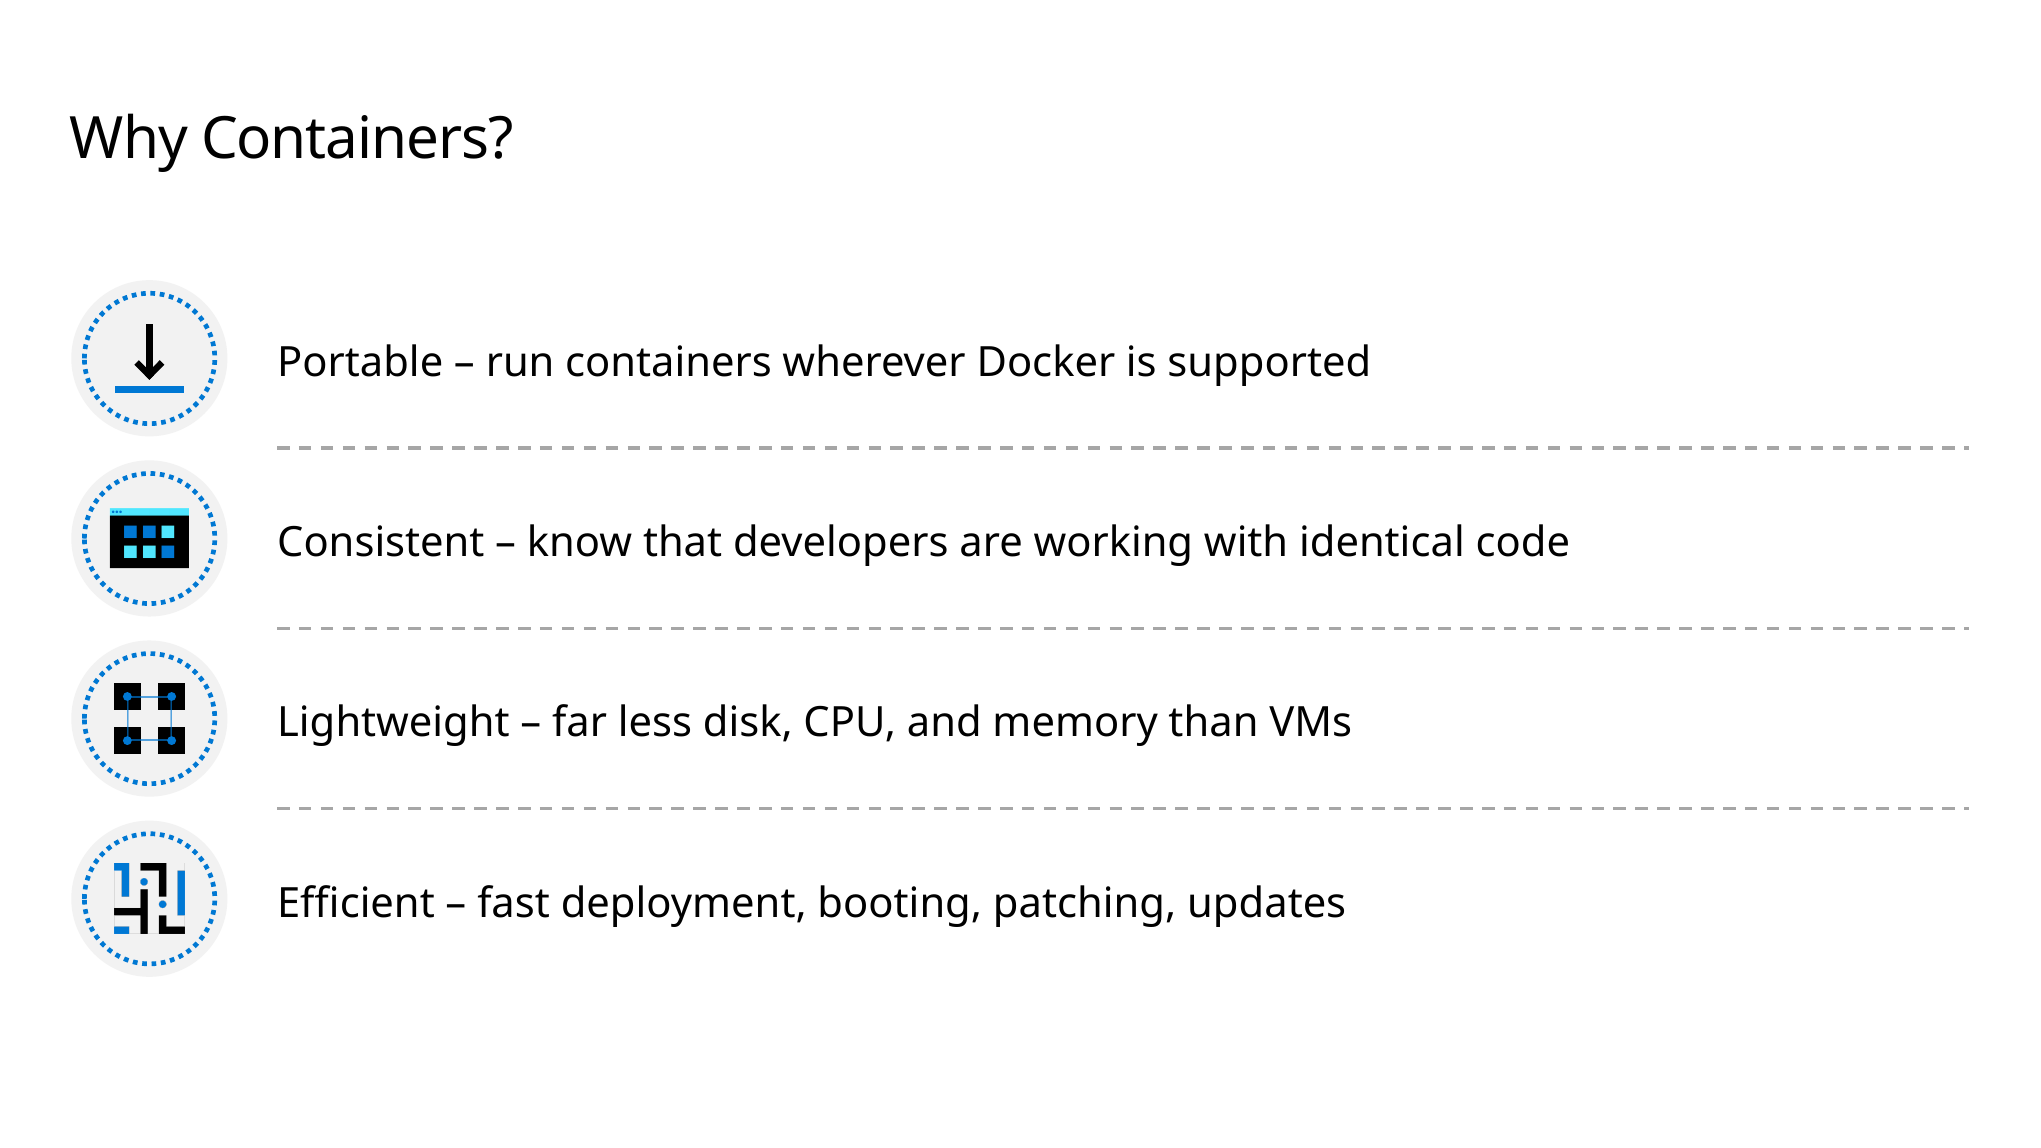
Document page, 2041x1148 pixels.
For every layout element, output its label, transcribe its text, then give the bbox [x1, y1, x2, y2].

text_box Efficient – fast deployment, booting, patching, updates [276, 871, 1970, 926]
title Why Containers? [70, 103, 1969, 172]
picture [70, 820, 228, 977]
picture [70, 279, 228, 437]
text_box Consistent – know that developers are working with identical code [276, 511, 1970, 566]
text_box Portable – run containers wherever Docker is supported [276, 330, 1970, 385]
picture [70, 459, 228, 617]
text_box Lightweight – far less disk, CPU, and memory than VMs [276, 691, 1970, 746]
picture [70, 639, 228, 797]
